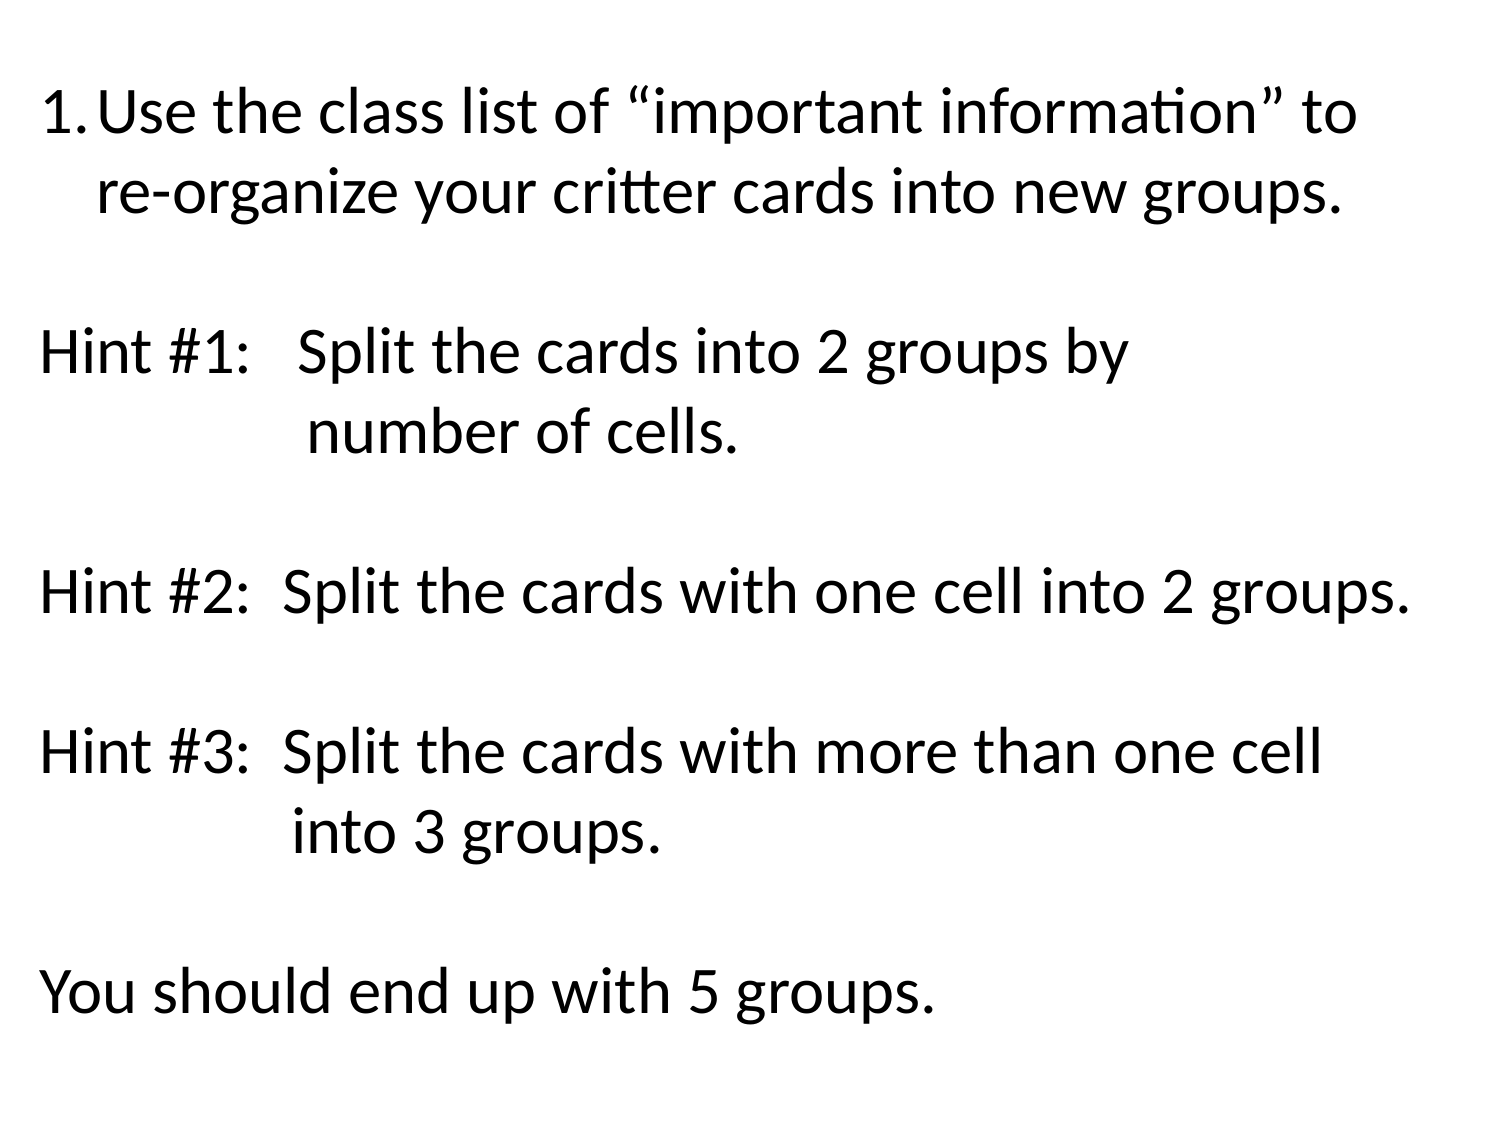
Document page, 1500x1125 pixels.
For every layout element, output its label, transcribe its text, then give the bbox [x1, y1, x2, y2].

text_box Use the class list of “important information” to re-organize your critter cards into new groups. Hint #1: Split the cards into 2 groups by number of cells. Hint #2: Split the cards with one cell into 2 groups. Hint #3: Split the cards with more than one cell into 3 groups. You should end up with 5 groups. [24, 0, 1463, 1125]
